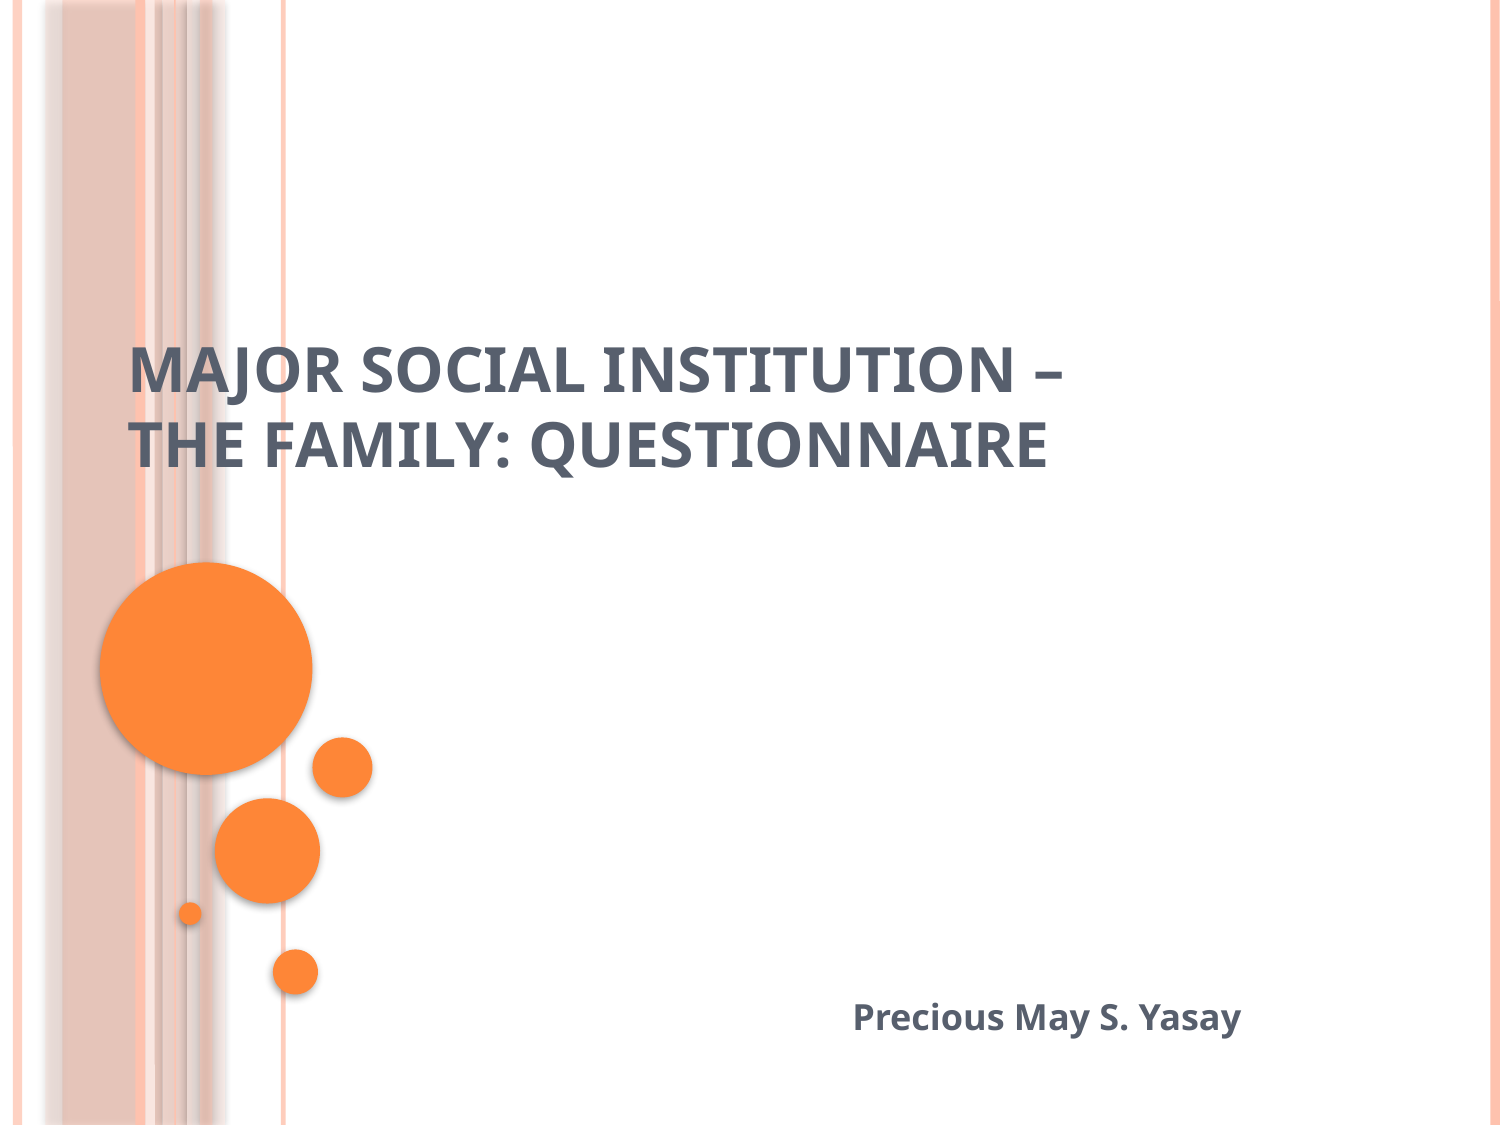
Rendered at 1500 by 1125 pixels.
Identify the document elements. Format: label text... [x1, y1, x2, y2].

subtitle Precious May S. Yasay [837, 987, 1388, 1046]
title Major Social institution – the family: questionnaire [112, 249, 1200, 488]
